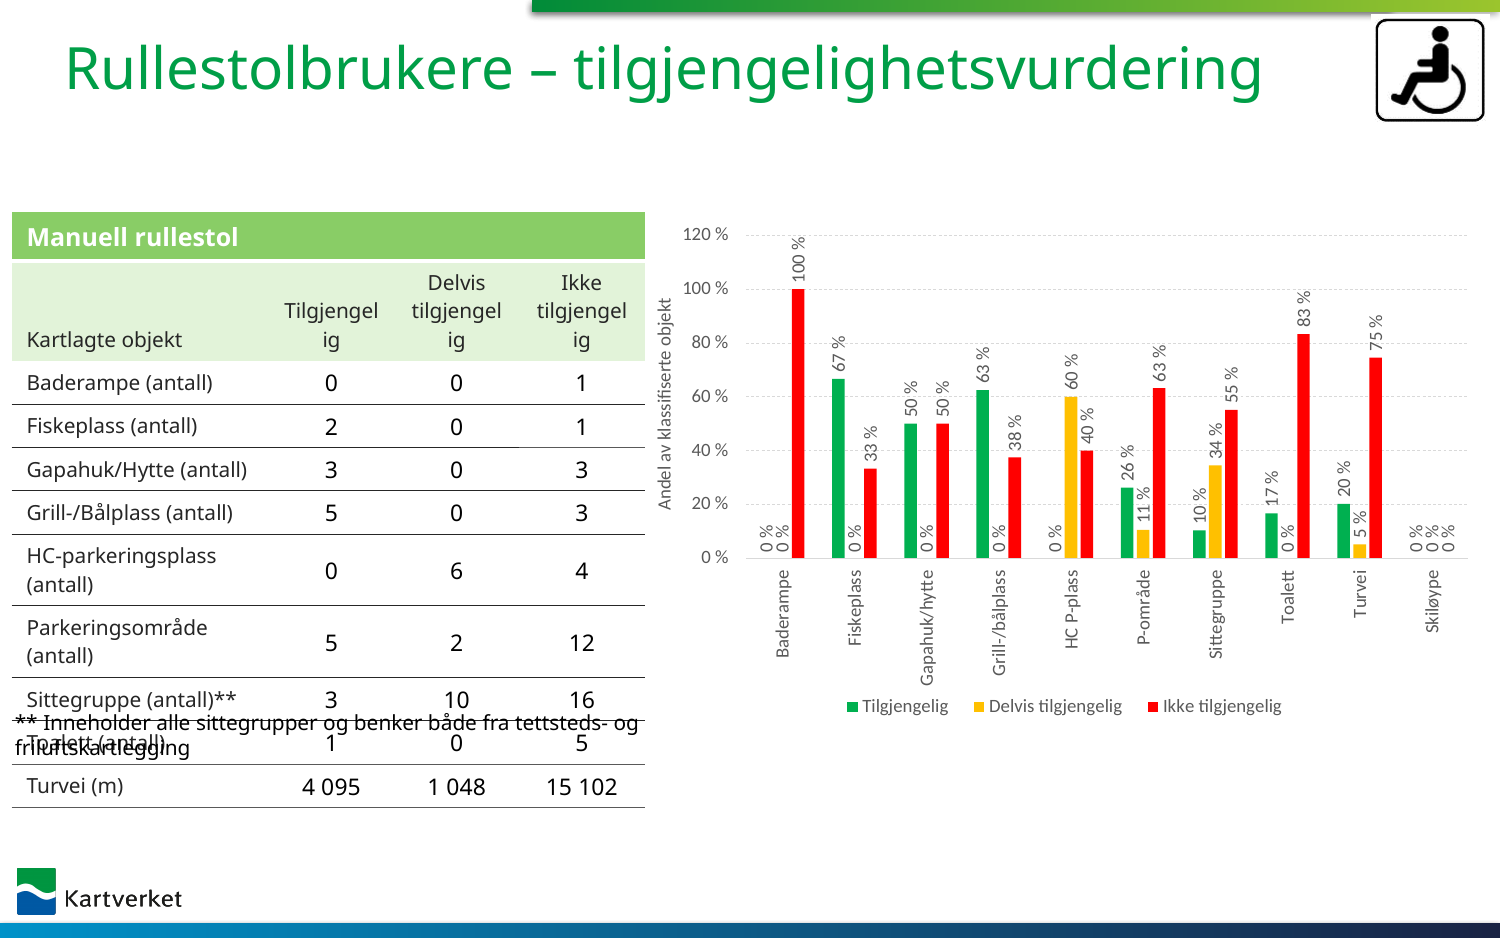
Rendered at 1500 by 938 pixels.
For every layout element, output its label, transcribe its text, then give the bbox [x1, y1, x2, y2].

table_cell 3 [519, 491, 638, 534]
table_cell Grill-/Bålplass (antall) [12, 491, 269, 534]
table_cell 0 [394, 448, 519, 490]
table_cell 4 095 [269, 768, 394, 807]
table_cell 1 [519, 361, 638, 404]
picture [1371, 13, 1491, 127]
table_cell 2 [269, 405, 394, 447]
table_cell 0 [394, 405, 519, 447]
table_cell Fiskeplass (antall) [12, 405, 269, 447]
table_cell 6 [394, 535, 519, 605]
table_cell Gapahuk/Hytte (antall) [12, 448, 269, 490]
table_cell Sittegruppe (antall)** [12, 678, 269, 702]
table_cell 1 [519, 405, 638, 447]
table_cell Kartlagte objekt [12, 263, 269, 361]
table_cell 10 [394, 678, 519, 702]
table_cell Parkeringsområde (antall) [12, 606, 269, 677]
table_cell 0 [269, 361, 394, 404]
table_cell Tilgjengelig [269, 263, 394, 361]
table_header Manuell rullestol [12, 212, 645, 259]
table_cell 0 [394, 491, 519, 534]
table_cell 0 [269, 535, 394, 605]
table_cell 5 [269, 606, 394, 677]
table_cell Ikke tilgjengelig [519, 263, 638, 361]
table_cell 4 [519, 535, 638, 605]
table_cell 12 [519, 606, 638, 677]
table_cell Delvis tilgjengelig [394, 263, 519, 361]
table_cell Baderampe (antall) [12, 361, 269, 404]
text_box Rullestolbrukere – tilgjengelighetsvurdering [49, 12, 1372, 109]
text_box ** Inneholder alle sittegrupper og benker både fra tettsteds- og friluftskartlegging [0, 702, 745, 768]
table_cell 5 [269, 491, 394, 534]
table_cell 3 [519, 448, 638, 490]
table_cell Turvei (m) [12, 768, 269, 807]
table_cell 15 102 [519, 768, 645, 807]
table_cell 3 [269, 678, 394, 702]
table_cell 16 [519, 678, 638, 702]
table_cell HC-parkeringsplass (antall) [12, 535, 269, 605]
table_cell 3 [269, 448, 394, 490]
table_cell 1 048 [394, 768, 519, 807]
table_cell 2 [394, 606, 519, 677]
table_cell 0 [394, 361, 519, 404]
picture [643, 218, 1480, 728]
